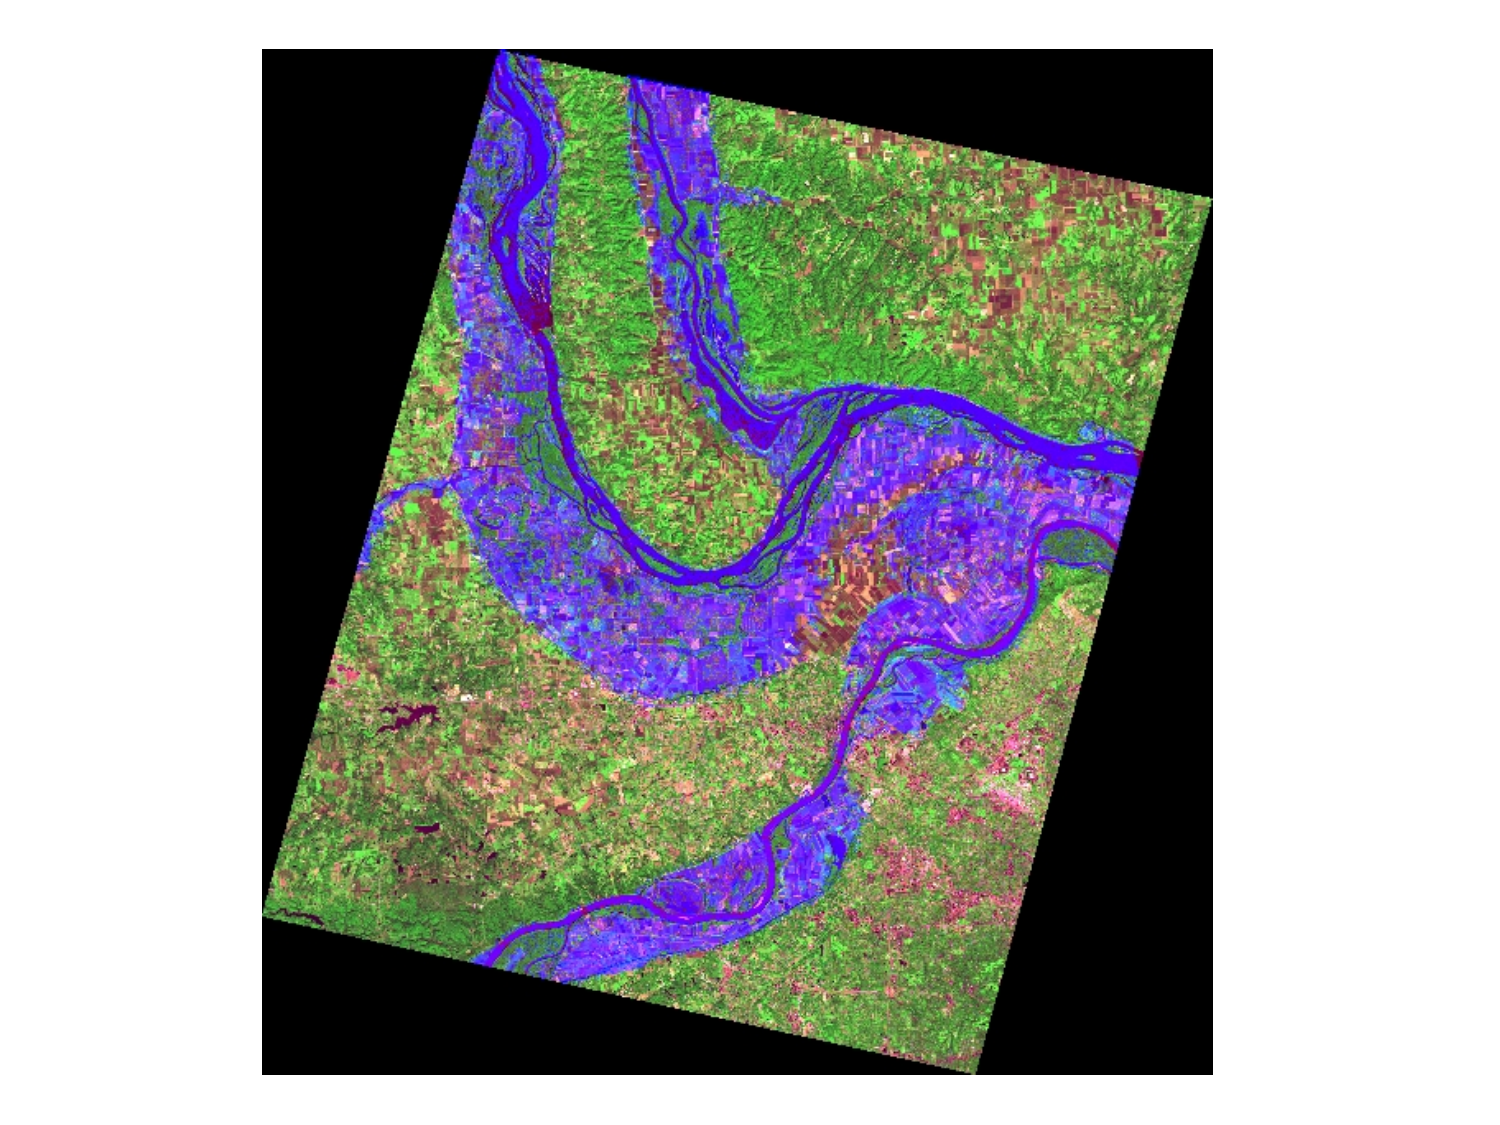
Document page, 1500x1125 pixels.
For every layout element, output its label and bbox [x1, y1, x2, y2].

picture [262, 49, 1214, 1075]
